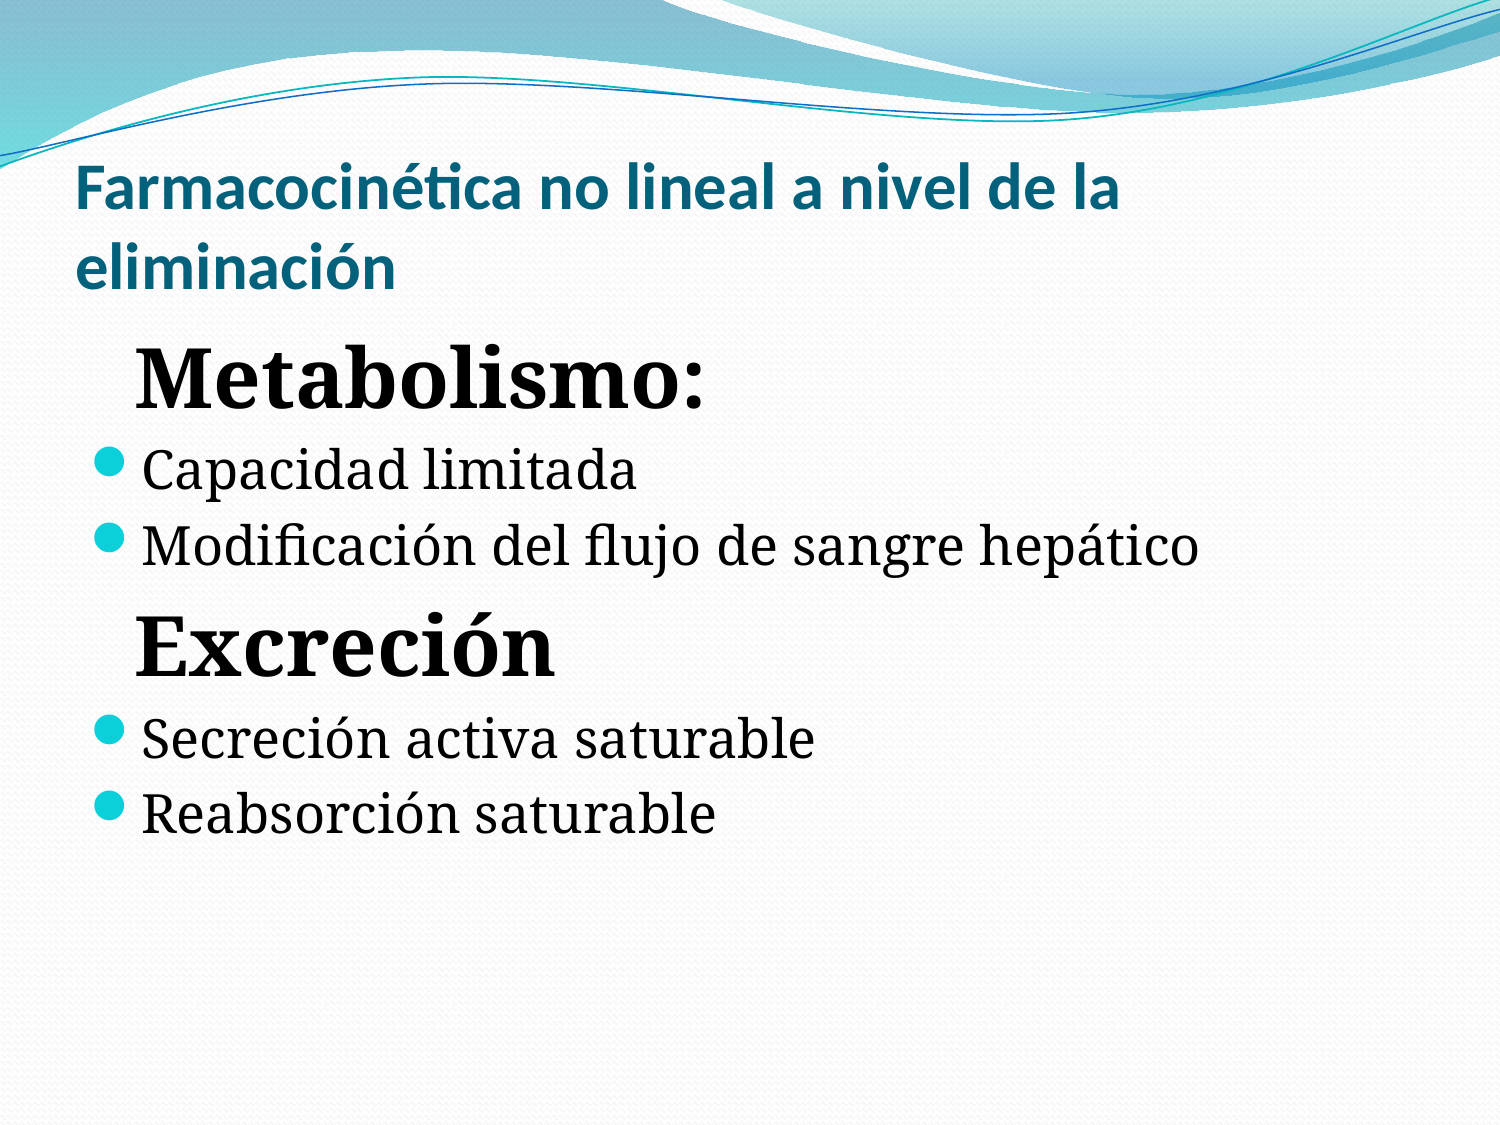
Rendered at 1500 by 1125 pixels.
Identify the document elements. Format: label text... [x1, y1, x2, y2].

title Farmacocinética no lineal a nivel de la eliminación [74, 115, 1426, 304]
list Metabolismo: Capacidad limitada Modificación del flujo de sangre hepático Excreción Secreción activa saturable Reabsorción saturable [74, 317, 1426, 1038]
